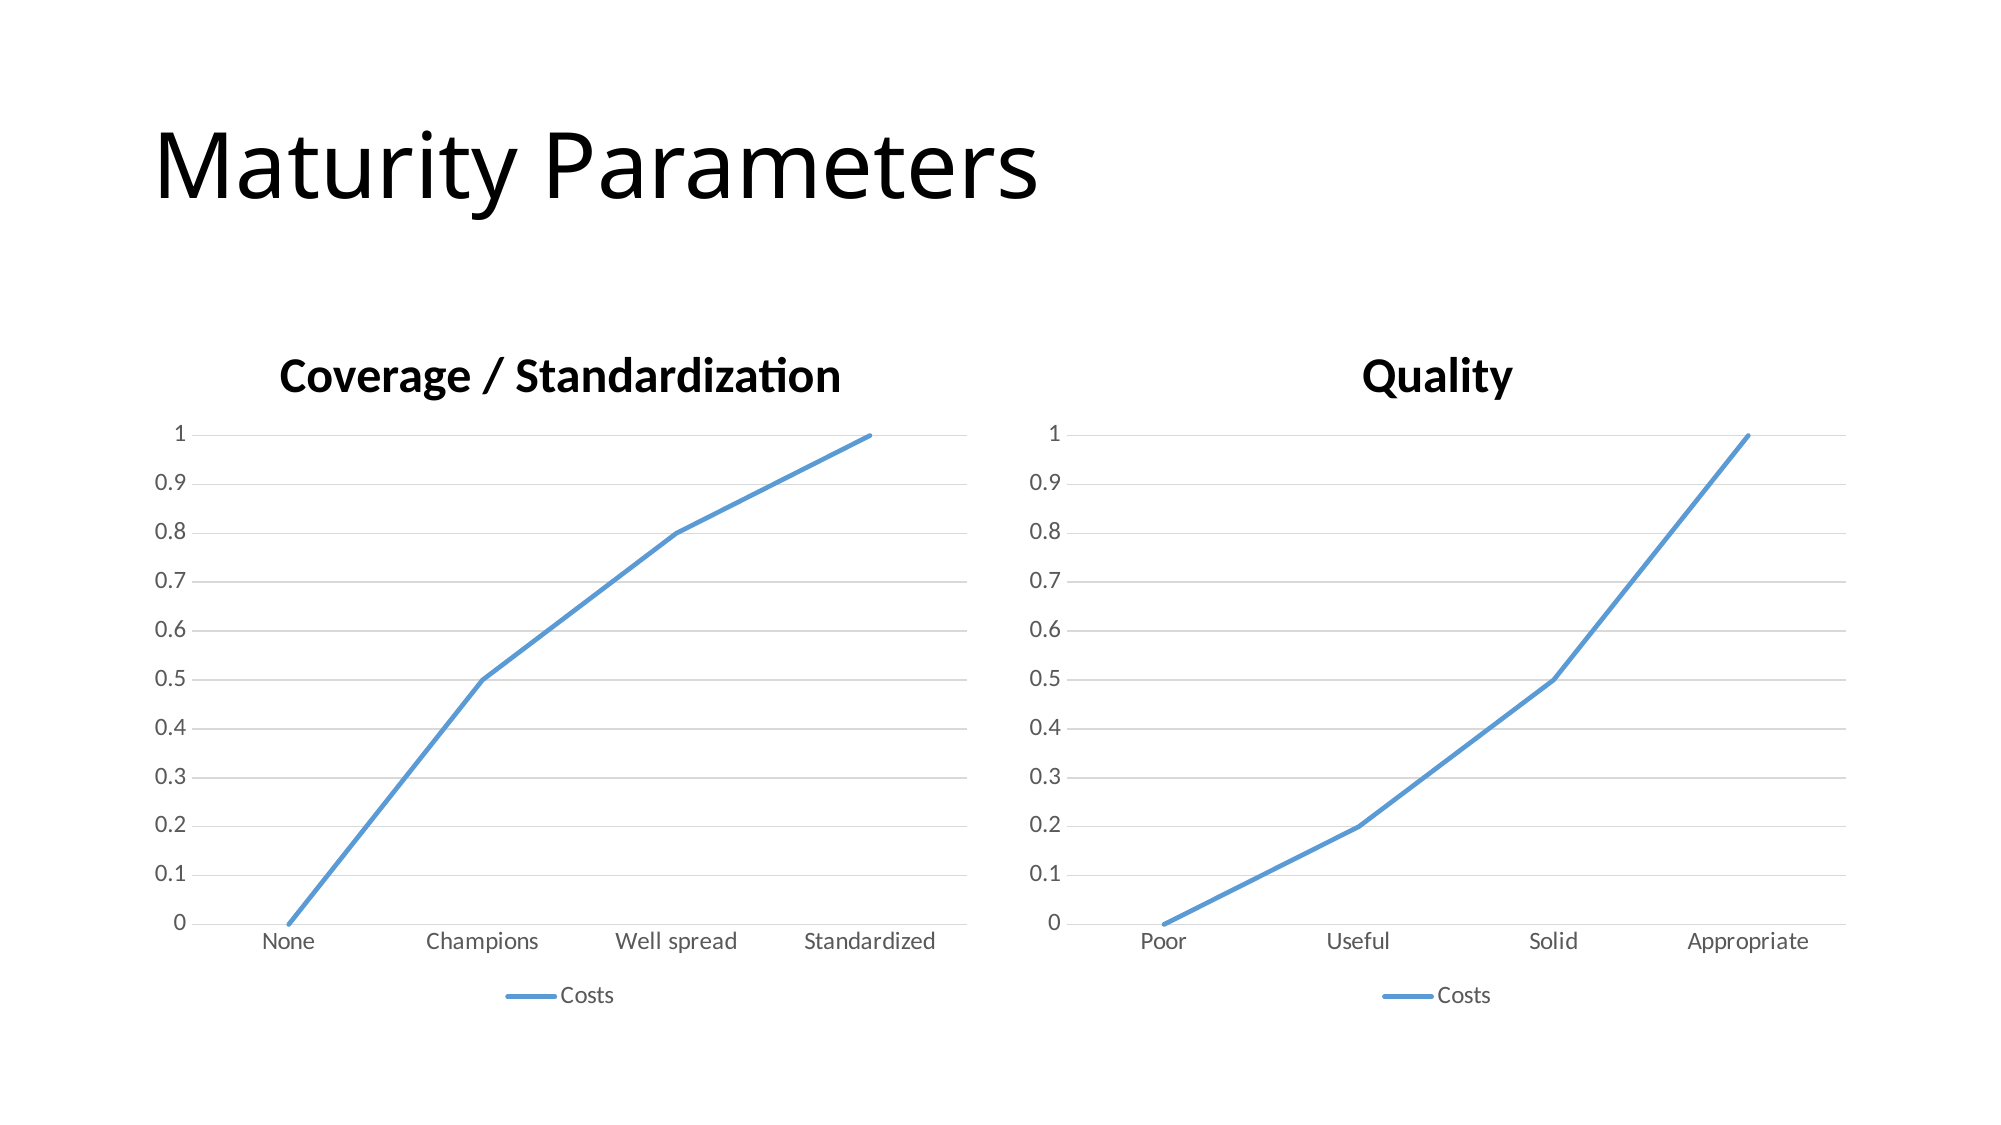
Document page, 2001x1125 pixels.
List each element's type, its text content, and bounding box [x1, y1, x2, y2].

list Coverage / Standardization [137, 275, 984, 410]
title Maturity Parameters [137, 59, 1863, 278]
chart [137, 410, 984, 1016]
list Quality [1012, 275, 1863, 410]
chart [1012, 410, 1863, 1016]
